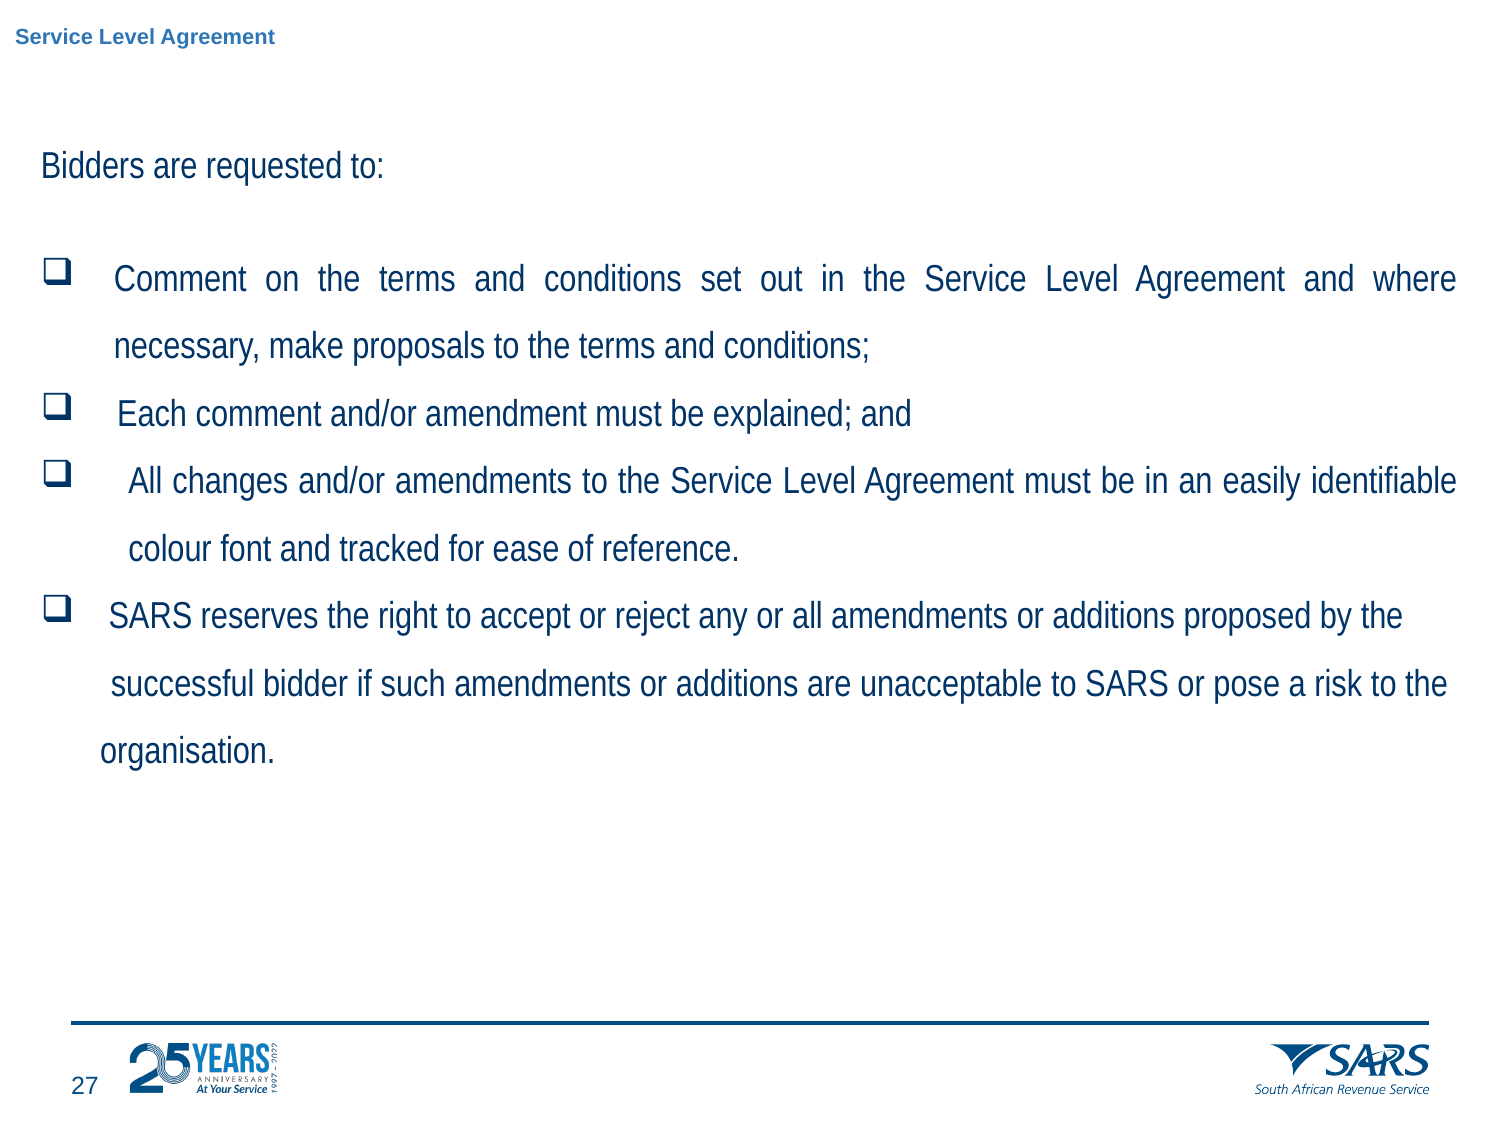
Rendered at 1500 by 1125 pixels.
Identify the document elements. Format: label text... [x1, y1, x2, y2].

slide_number 26 [56, 1054, 394, 1115]
title Service Level Agreement [0, 18, 1500, 106]
text_box Bidders are requested to: Comment on the terms and conditions set out in the Service Level Agreement and where necessary, make proposals to the terms and conditions; Each comment and/or amendment must be explained; and All changes and/or amendments to the Service Level Agreement must be in an easily identifiable colour font and tracked for ease of reference. SARS reserves the right to accept or reject any or all amendments or additions proposed by the successful bidder if such amendments or additions are unacceptable to SARS or pose a risk to the organisation. [25, 134, 1473, 877]
